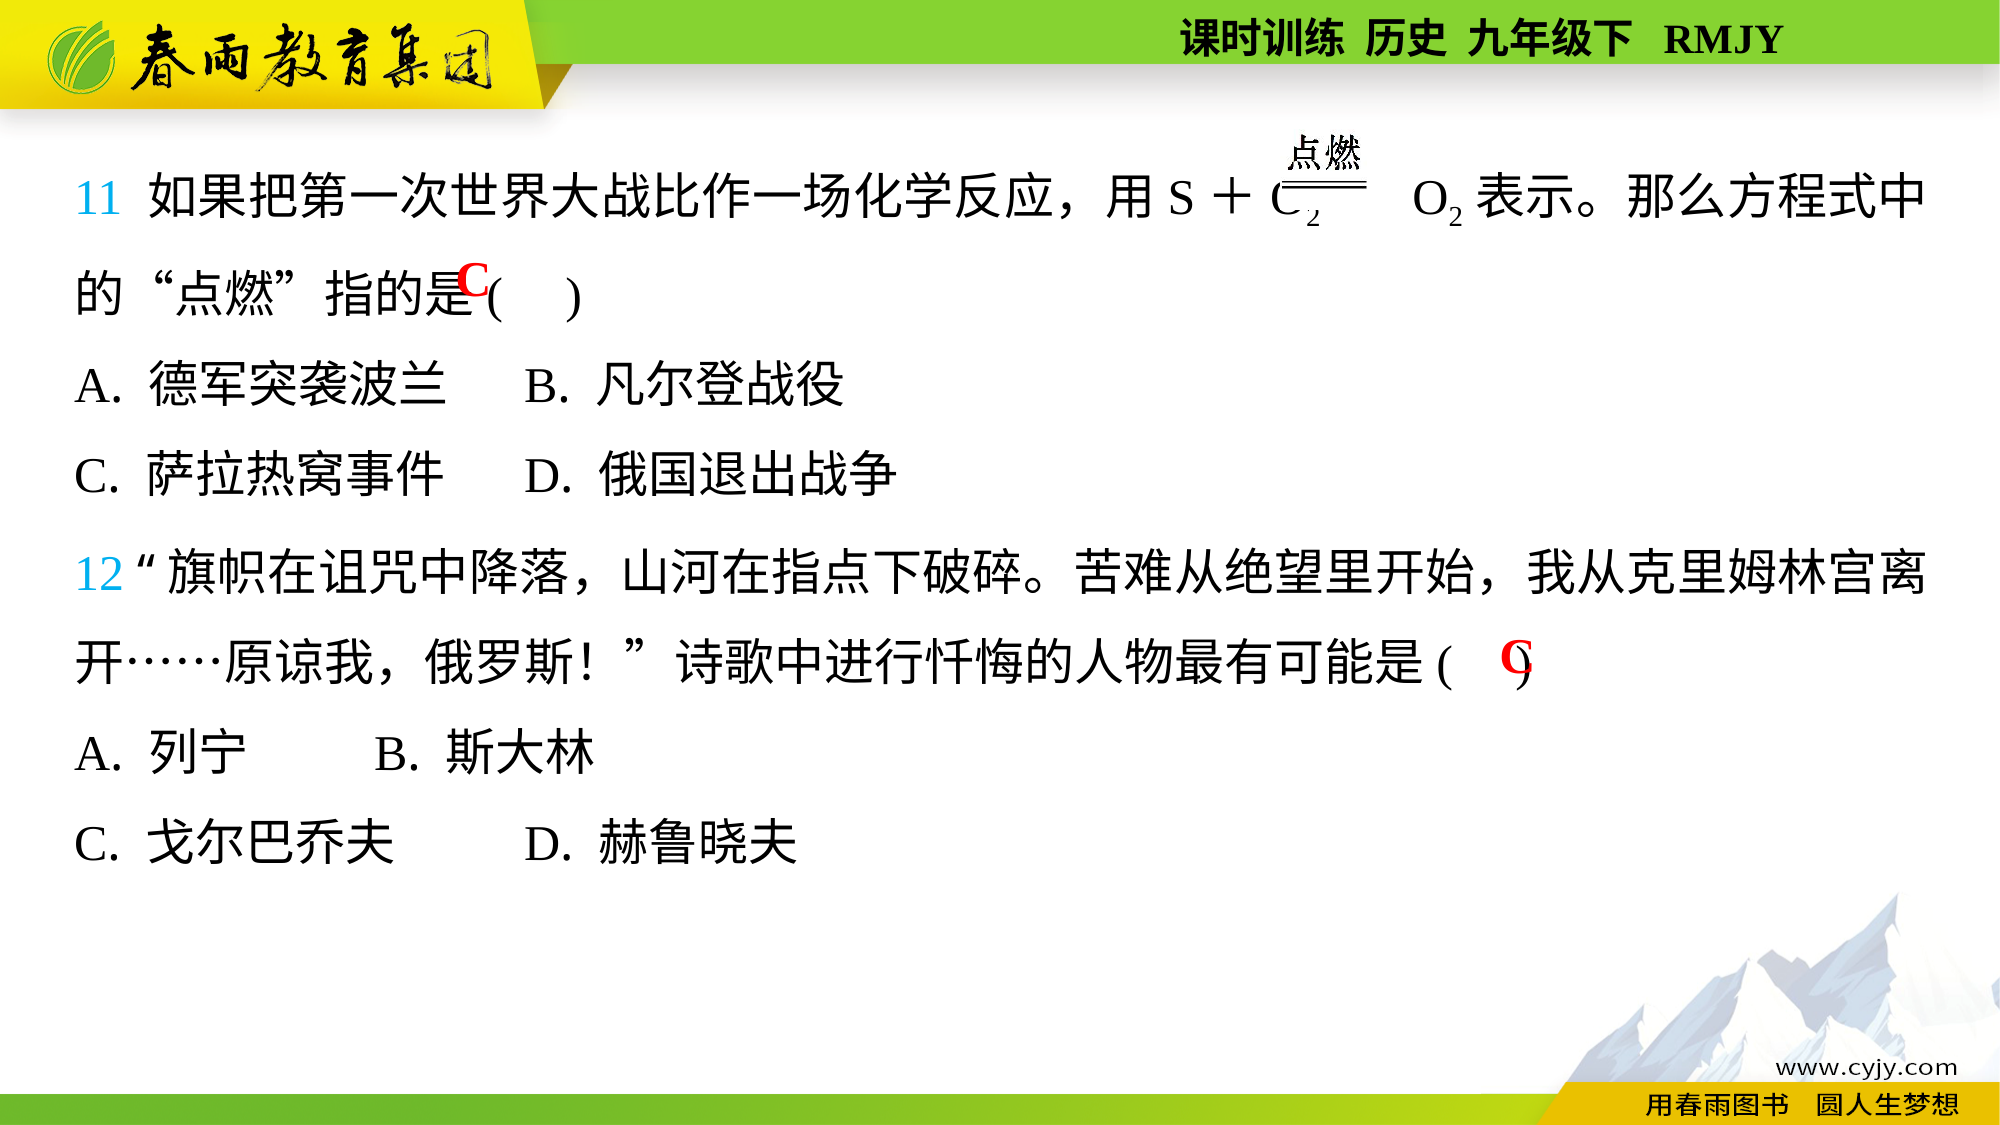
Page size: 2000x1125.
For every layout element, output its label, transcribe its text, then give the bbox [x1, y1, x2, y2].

text_box 12 “旗帜在诅咒中降落，山河在指点下破碎。苦难从绝望里开始，我从克里姆林宫离开……原谅我，俄罗斯！”诗歌中进行忏悔的人物最有可能是( ) A. 列宁 B. 斯大林 C. 戈尔巴乔夫 D. 赫鲁晓夫 [59, 502, 1944, 878]
text_box C [1484, 616, 1551, 692]
list 11 如果把第一次世界大战比作一场化学反应，用S＋O2 O2表示。那么方程式中的“点燃”指的是( ) A. 德军突袭波兰 B. 凡尔登战役 C. 萨拉热窝事件 D. 俄国退出战争 [59, 122, 1944, 490]
text_box C [440, 238, 507, 314]
picture [0, 0, 2000, 1125]
